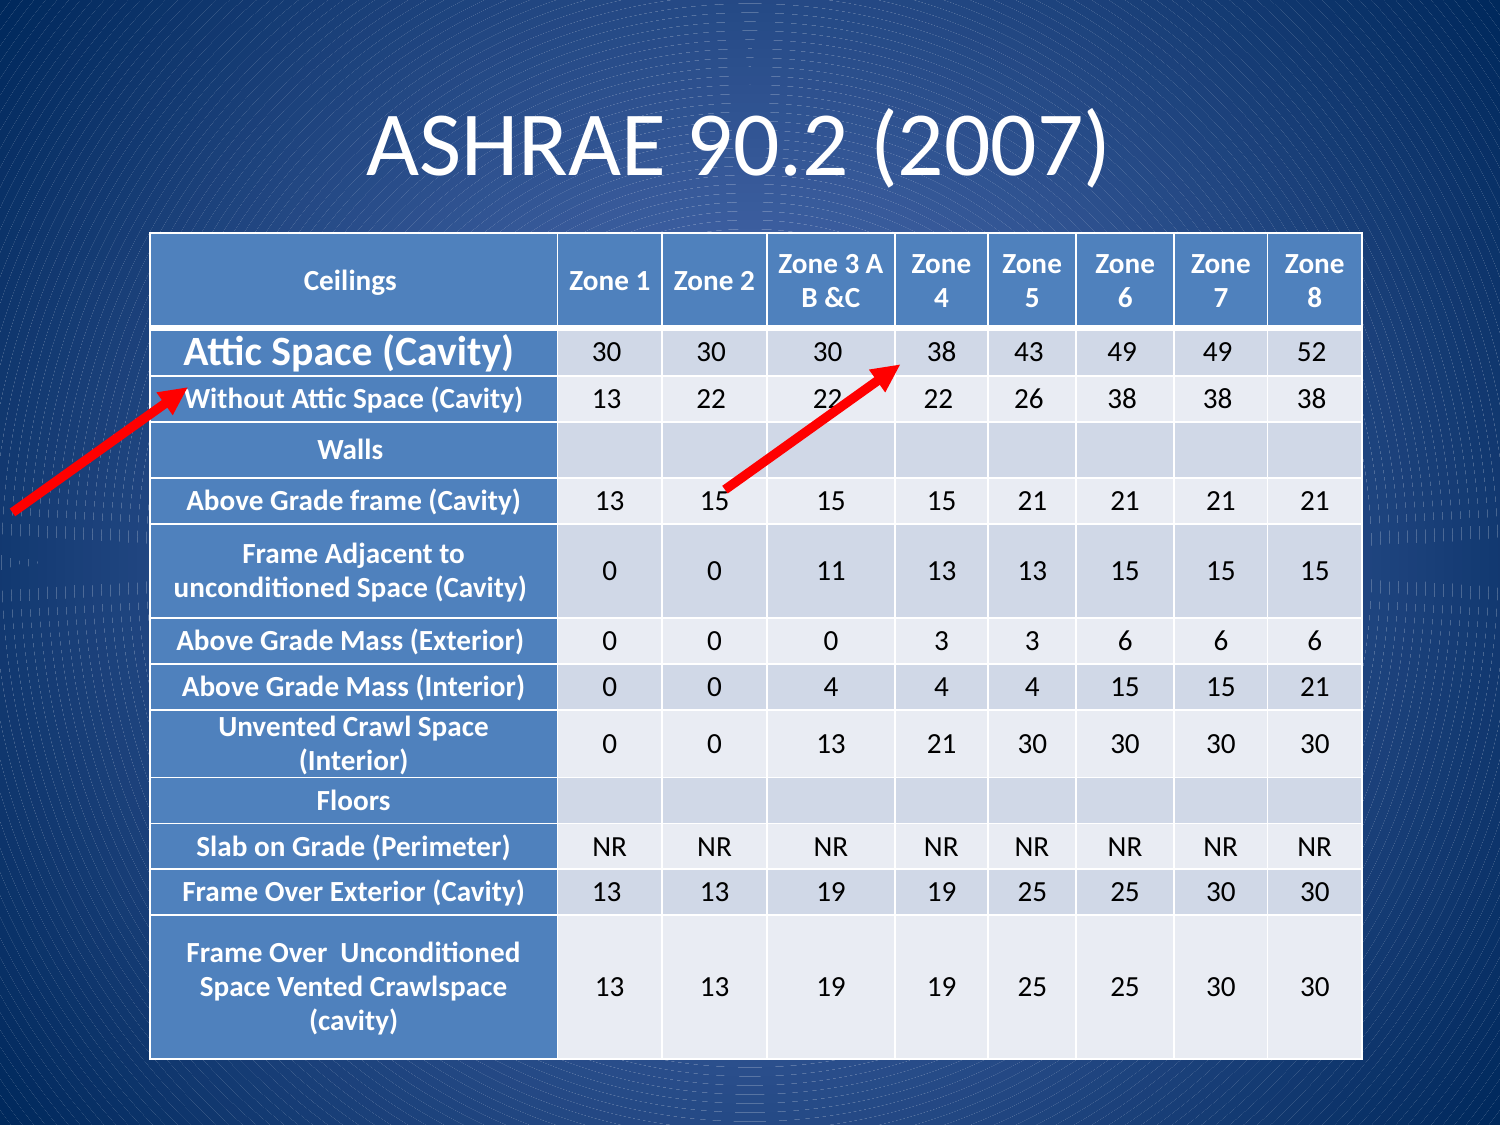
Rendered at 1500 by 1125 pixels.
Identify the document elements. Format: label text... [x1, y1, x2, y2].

table_cell 21 [896, 711, 987, 777]
table_cell 21 [1268, 479, 1361, 523]
table_cell [558, 423, 661, 477]
table_cell 13 [896, 525, 987, 617]
table_cell 30 [1175, 711, 1267, 777]
table_cell 15 [1175, 525, 1267, 617]
title ASHRAE 90.2 (2007) [75, 45, 1425, 233]
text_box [12, 387, 188, 513]
table_cell 30 [663, 331, 766, 375]
table_cell Attic Space (Cavity) [151, 331, 557, 375]
table_cell 30 [1077, 711, 1173, 777]
table_cell 13 [768, 711, 894, 777]
table_cell [558, 778, 661, 823]
table_cell 15 [1077, 665, 1173, 709]
table_cell 30 [1268, 916, 1361, 1058]
table_cell 4 [768, 665, 894, 709]
table_cell 0 [558, 711, 661, 777]
table_cell [663, 423, 719, 477]
table_header Zone 8 [1268, 234, 1361, 325]
table_cell 38 [1175, 377, 1267, 421]
table_cell 0 [558, 525, 661, 617]
table_cell 0 [663, 711, 766, 777]
table_cell [1175, 423, 1267, 477]
table_cell 4 [989, 665, 1075, 709]
table_cell 0 [558, 665, 661, 709]
table_cell 6 [1077, 619, 1173, 663]
table_cell 21 [989, 479, 1075, 523]
table_cell [989, 423, 1075, 477]
table_header Zone 6 [1077, 234, 1173, 325]
table_cell 30 [558, 331, 661, 375]
table_cell 19 [768, 916, 894, 1058]
table_cell NR [558, 824, 661, 868]
table_cell 43 [989, 331, 1075, 375]
table_cell [1077, 778, 1173, 823]
table_cell 21 [1077, 479, 1173, 523]
table_cell NR [768, 824, 894, 868]
table_cell 3 [896, 619, 987, 663]
table_cell 13 [663, 870, 766, 914]
table_cell 15 [1077, 525, 1173, 617]
table_cell Frame Adjacent to unconditioned Space (Cavity) [151, 525, 557, 617]
table_cell [768, 778, 894, 823]
table_cell [663, 778, 766, 823]
table_cell Without Attic Space (Cavity) [151, 377, 557, 421]
table_cell 26 [989, 377, 1075, 421]
table_cell 49 [1175, 331, 1267, 375]
table_cell 52 [1268, 331, 1361, 375]
table_cell 49 [1077, 331, 1173, 375]
table_cell 0 [558, 619, 661, 663]
table_cell 13 [558, 377, 661, 421]
table_cell 38 [1268, 377, 1361, 421]
table_cell Slab on Grade (Perimeter) [151, 824, 557, 868]
table_cell 13 [558, 479, 661, 523]
table_cell 15 [896, 479, 987, 523]
table_cell NR [663, 824, 766, 868]
table_cell 6 [1175, 619, 1267, 663]
table_cell Walls [191, 423, 557, 477]
table_cell 3 [989, 619, 1075, 663]
table_cell 25 [1077, 870, 1173, 914]
table_cell 0 [663, 525, 766, 617]
table_header Zone 1 [558, 234, 661, 325]
table_cell 15 [1268, 525, 1361, 617]
table_cell NR [1175, 824, 1267, 868]
table_cell NR [989, 824, 1075, 868]
table_cell 22 [904, 377, 987, 421]
table_cell Above Grade Mass (Exterior) [151, 619, 557, 663]
table_cell 22 [663, 377, 719, 421]
table_cell 0 [663, 665, 766, 709]
table_cell 25 [989, 870, 1075, 914]
table_cell [989, 778, 1075, 823]
table_header Zone 3 A B &C [768, 234, 894, 325]
table_cell NR [1268, 824, 1361, 868]
table_cell Above Grade Mass (Interior) [151, 665, 557, 709]
table_cell 13 [663, 916, 766, 1058]
table_cell 0 [663, 619, 766, 663]
table_cell Frame Over Unconditioned Space Vented Crawlspace (cavity) [151, 916, 557, 1058]
table_cell 30 [1175, 870, 1267, 914]
table_cell 0 [768, 619, 894, 663]
table_cell 13 [558, 916, 661, 1058]
table_cell 15 [768, 497, 894, 523]
table_cell [904, 423, 987, 477]
table_cell 30 [1175, 916, 1267, 1058]
table_cell [1175, 778, 1267, 823]
table_cell 30 [1268, 870, 1361, 914]
table_cell 19 [896, 870, 987, 914]
table_cell 30 [768, 331, 894, 363]
table_header Zone 2 [663, 234, 766, 325]
table_cell [1077, 423, 1173, 477]
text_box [724, 364, 901, 490]
table_cell Unvented Crawl Space (Interior) [151, 711, 557, 777]
table_cell 30 [1268, 711, 1361, 777]
table_cell 30 [989, 711, 1075, 777]
table_header Zone 5 [989, 234, 1075, 325]
table_cell NR [896, 824, 987, 868]
table_cell [896, 778, 987, 823]
table_cell Frame Over Exterior (Cavity) [151, 870, 557, 914]
table_cell 13 [989, 525, 1075, 617]
table_cell 19 [768, 870, 894, 914]
table_cell 11 [768, 525, 894, 617]
table_cell 21 [1268, 665, 1361, 709]
table_cell 38 [896, 331, 987, 375]
table_cell 4 [896, 665, 987, 709]
table_cell 25 [989, 916, 1075, 1058]
table_header Zone 4 [896, 234, 987, 325]
table_cell [1268, 423, 1361, 477]
table_cell 19 [896, 916, 987, 1058]
table_header Ceilings [151, 234, 557, 325]
table_cell 38 [1077, 377, 1173, 421]
table_cell Floors [151, 778, 557, 823]
table_cell 25 [1077, 916, 1173, 1058]
table_cell 6 [1268, 619, 1361, 663]
table_cell 21 [1175, 479, 1267, 523]
table_cell 15 [1175, 665, 1267, 709]
table_cell 15 [663, 479, 766, 523]
table_cell 13 [558, 870, 661, 914]
table_header Zone 7 [1175, 234, 1267, 325]
table_cell NR [1077, 824, 1173, 868]
table_cell Above Grade frame (Cavity) [151, 479, 557, 523]
table_cell [1268, 778, 1361, 823]
